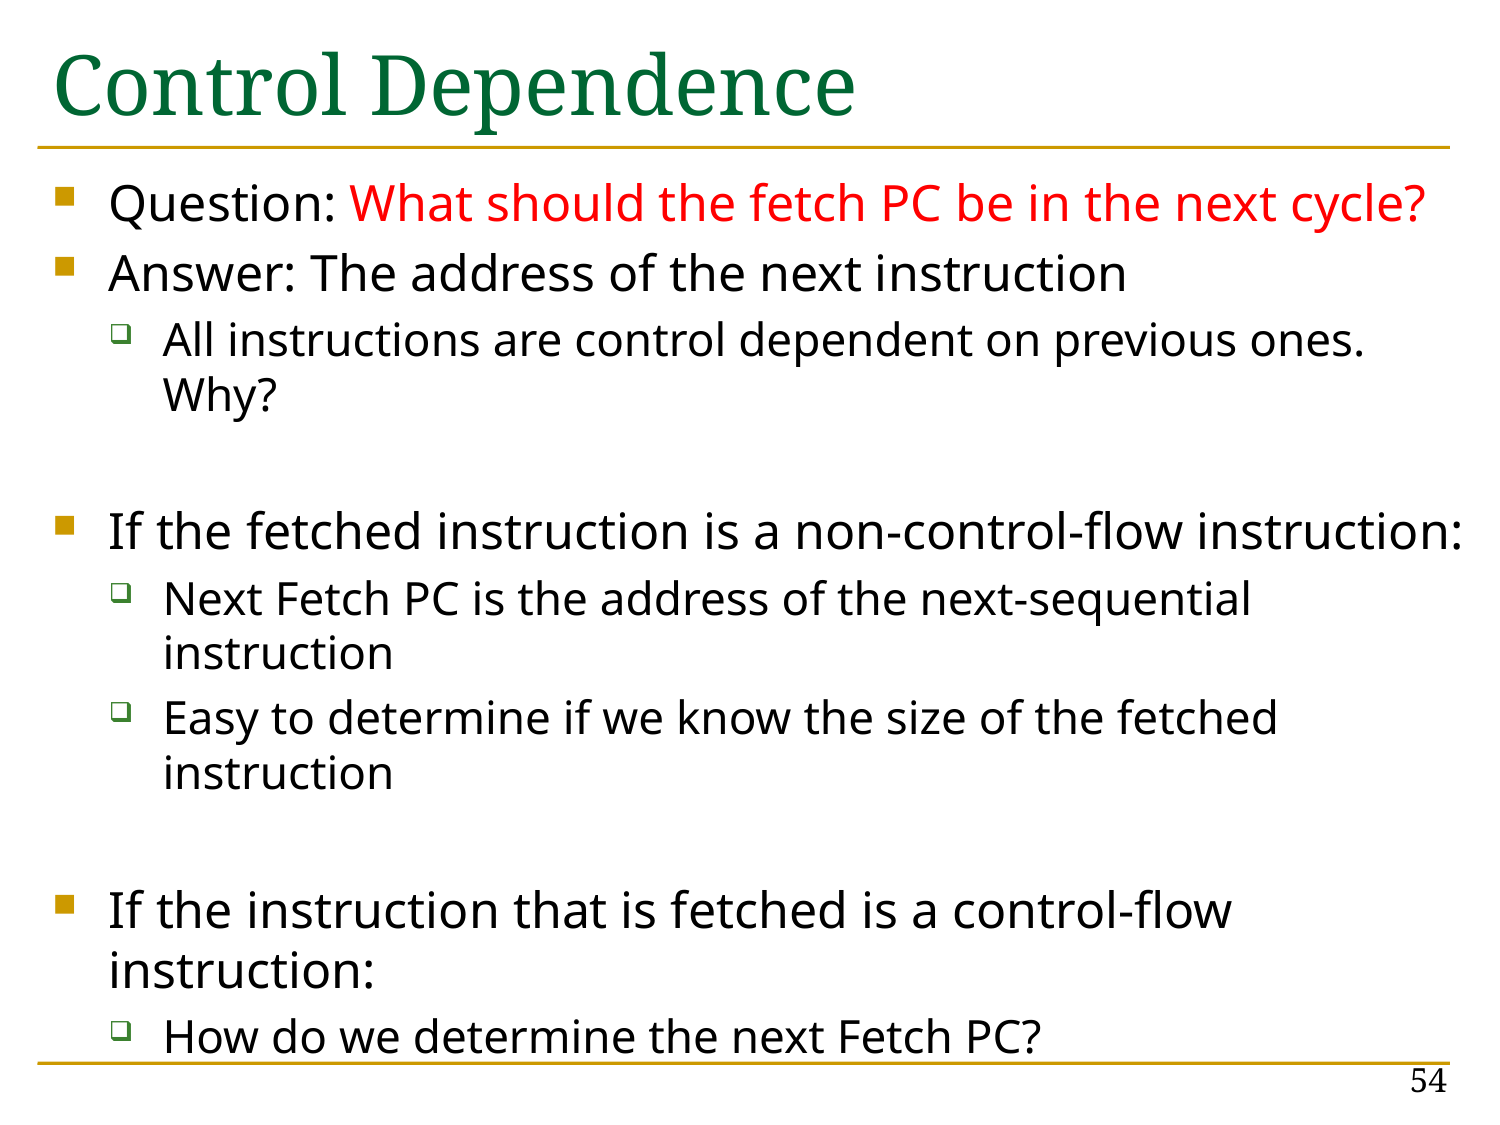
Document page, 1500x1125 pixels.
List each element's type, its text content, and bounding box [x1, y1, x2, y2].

title Control Dependence [37, 24, 1450, 163]
list Question: What should the fetch PC be in the next cycle? Answer: The address of the next instruction All instructions are control dependent on previous ones. Why? If the fetched instruction is a non-control-flow instruction: Next Fetch PC is the address of the next-sequential instruction Easy to determine if we know the size of the fetched instruction If the instruction that is fetched is a control-flow instruction: How do we determine the next Fetch PC? In fact, how do we know whether or not the fetched instruction is a control-flow instruction? [37, 163, 1488, 1016]
slide_number 54 [1111, 1036, 1462, 1112]
